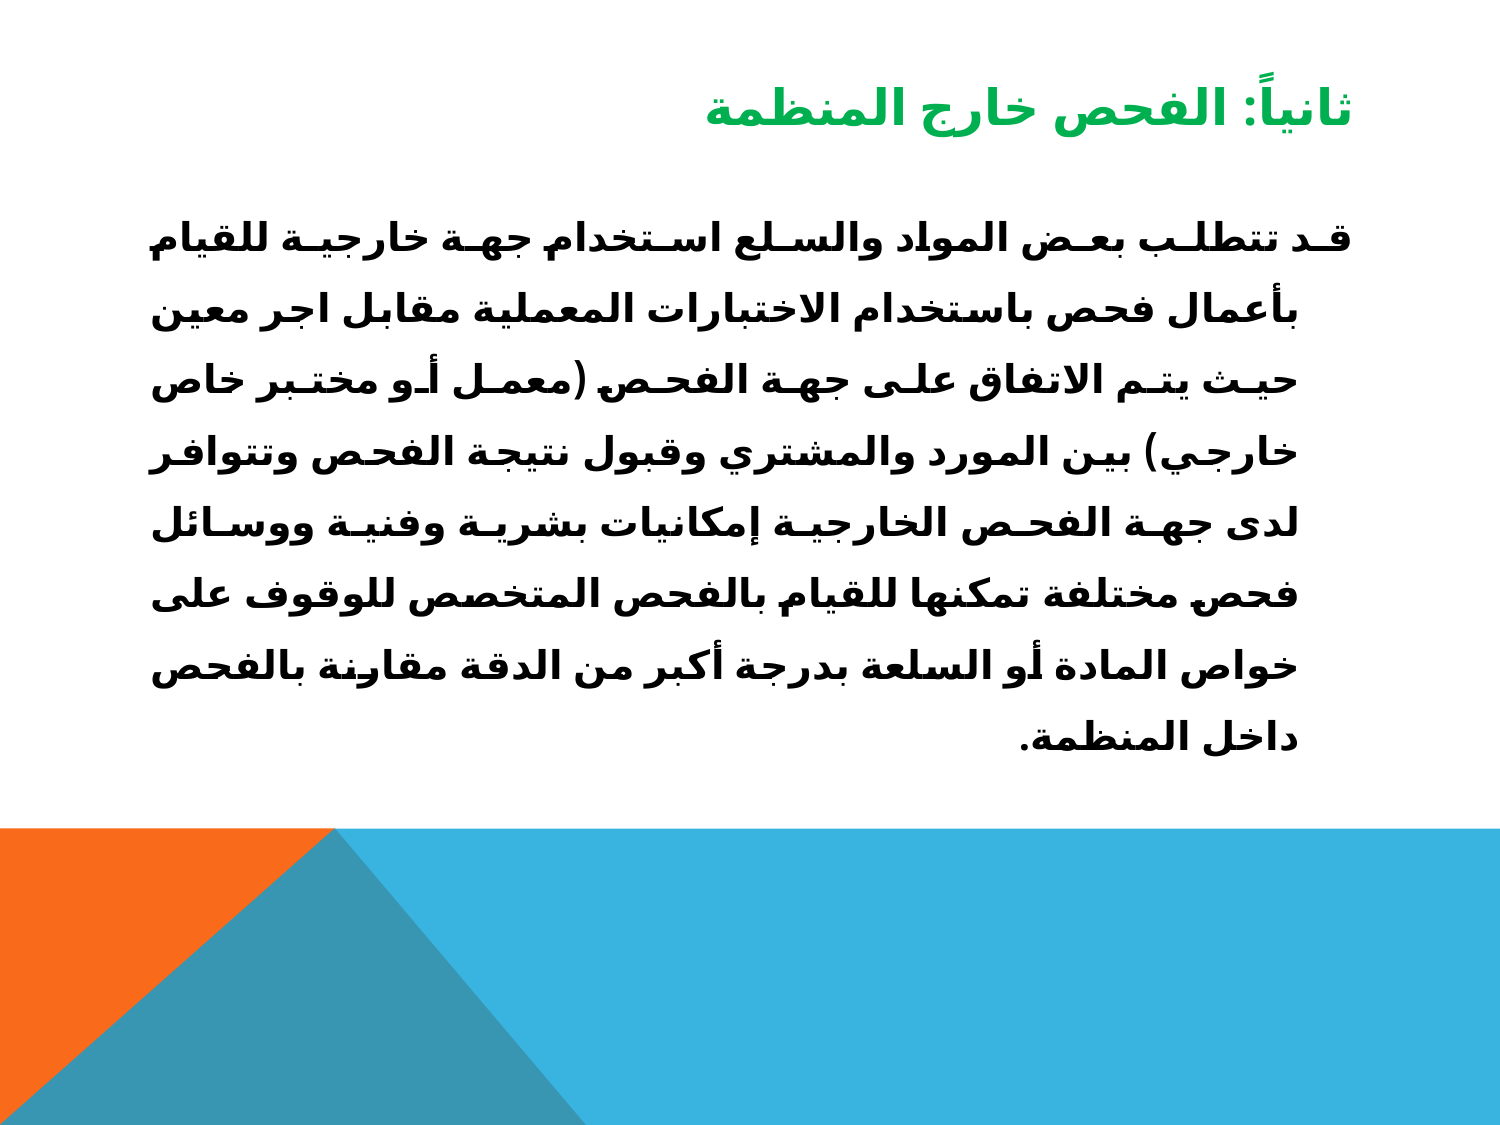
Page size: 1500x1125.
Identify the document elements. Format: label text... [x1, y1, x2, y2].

list قد تتطلب بعض المواد والسلع استخدام جهة خارجية للقيام بأعمال فحص باستخدام الاختبارات المعملية مقابل اجر معين حيث يتم الاتفاق على جهة الفحص (معمل أو مختبر خاص خارجي) بين المورد والمشتري وقبول نتيجة الفحص وتتوافر لدى جهة الفحص الخارجية إمكانيات بشرية وفنية ووسائل فحص مختلفة تمكنها للقيام بالفحص المتخصص للوقوف على خواص المادة أو السلعة بدرجة أكبر من الدقة مقارنة بالفحص داخل المنظمة. [135, 180, 1369, 768]
title ثانياً: الفحص خارج المنظمة [135, 60, 1369, 150]
